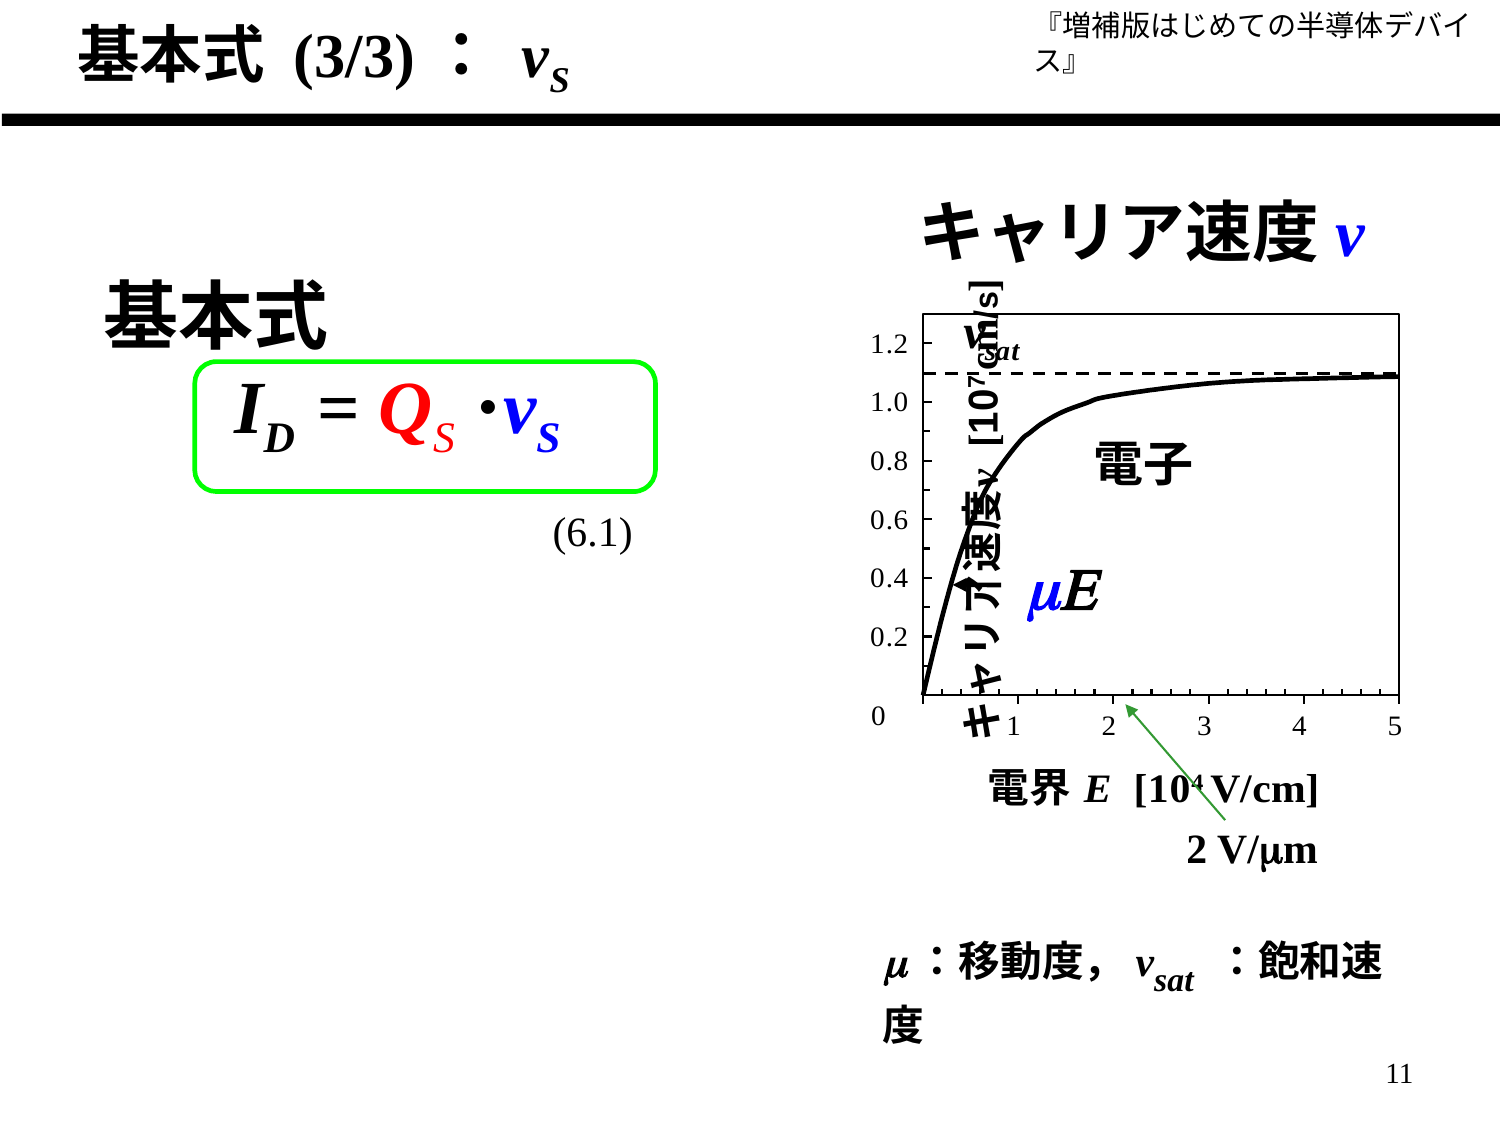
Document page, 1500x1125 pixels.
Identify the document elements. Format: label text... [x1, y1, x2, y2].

chart [761, 281, 1455, 808]
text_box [952, 542, 1118, 629]
text_box 基本式 ID = QS ⋅vS [88, 261, 632, 469]
text_box [194, 361, 656, 492]
text_box (6.1) [537, 496, 648, 562]
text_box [1125, 703, 1330, 873]
text_box m：移動度，vsat ：飽和速度 [868, 910, 1412, 1056]
text_box キャリア速度v [903, 182, 1412, 278]
title 基本式 (3/3)： vS [62, 19, 1438, 96]
